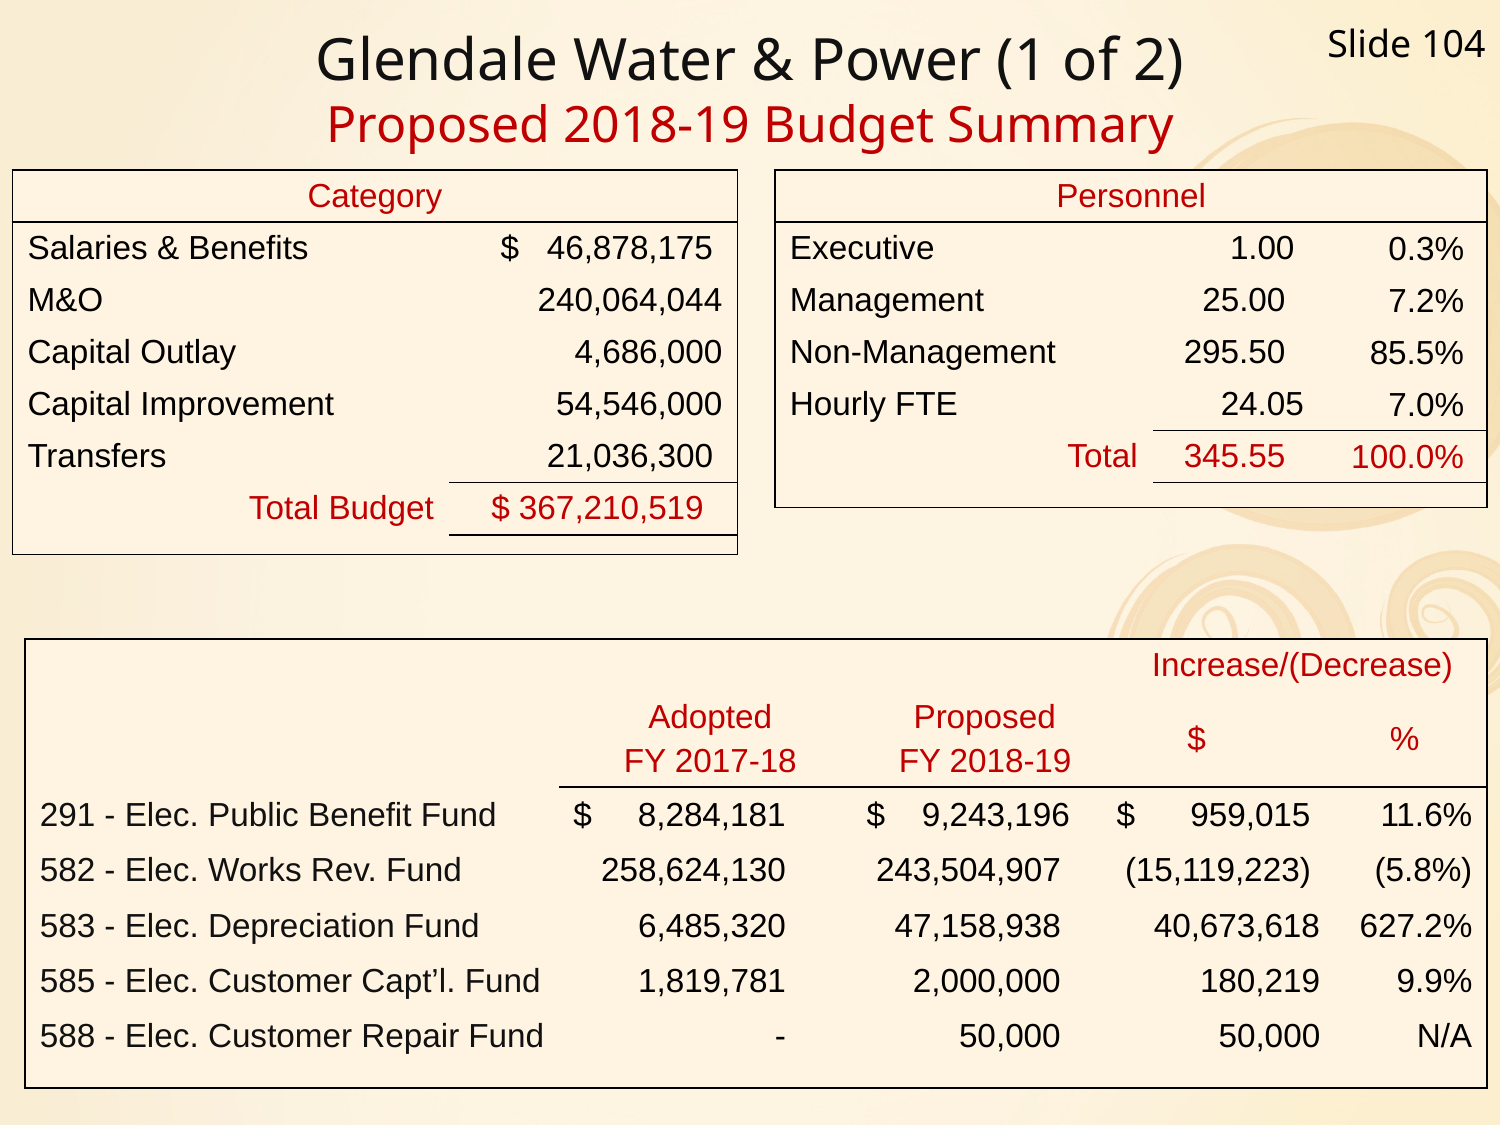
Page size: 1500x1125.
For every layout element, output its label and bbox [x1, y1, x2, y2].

table_cell [1072, 691, 1486, 786]
title [50, 37, 1450, 138]
table_cell [13, 223, 737, 554]
table_header [13, 171, 737, 221]
table_header [776, 171, 1486, 221]
table_cell [26, 691, 1486, 1087]
picture [0, 0, 1500, 1125]
slide_number [1312, 12, 1500, 88]
table_cell [776, 223, 1486, 507]
table_header [26, 640, 1486, 786]
